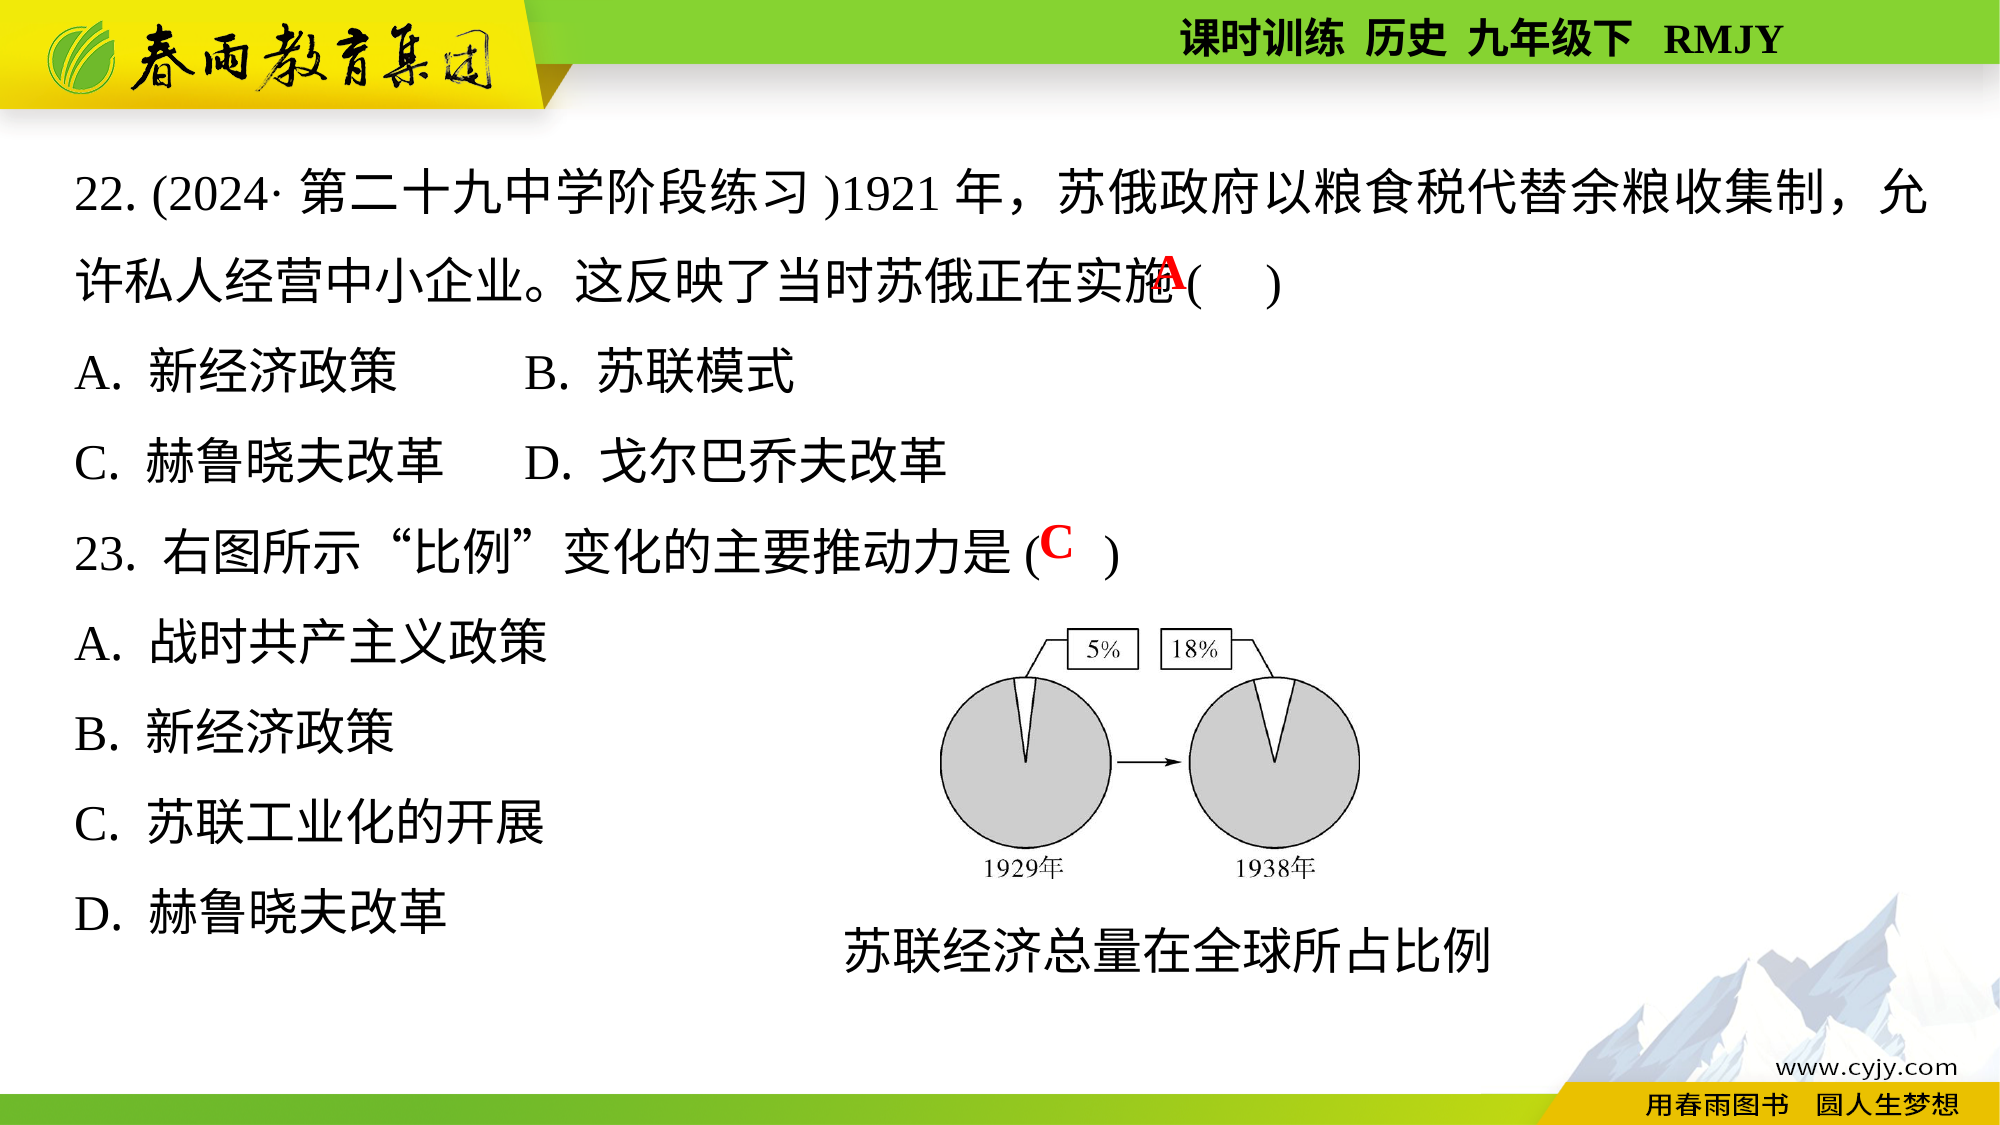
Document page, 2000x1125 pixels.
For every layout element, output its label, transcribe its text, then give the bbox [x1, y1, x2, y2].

list 22. (2024·第二十九中学阶段练习)1921年，苏俄政府以粮食税代替余粮收集制，允许私人经营中小企业。这反映了当时苏俄正在实施( ) A. 新经济政策 B. 苏联模式 C. 赫鲁晓夫改革 D. 戈尔巴乔夫改革 23. 右图所示“比例”变化的主要推动力是( ) A. 战时共产主义政策 B. 新经济政策 C. 苏联工业化的开展 D. 赫鲁晓夫改革 [59, 122, 1944, 956]
text_box 苏联经济总量在全球所占比例 [827, 911, 1508, 987]
text_box A [1136, 231, 1202, 307]
picture [0, 0, 2000, 1125]
text_box C [1023, 501, 1090, 576]
